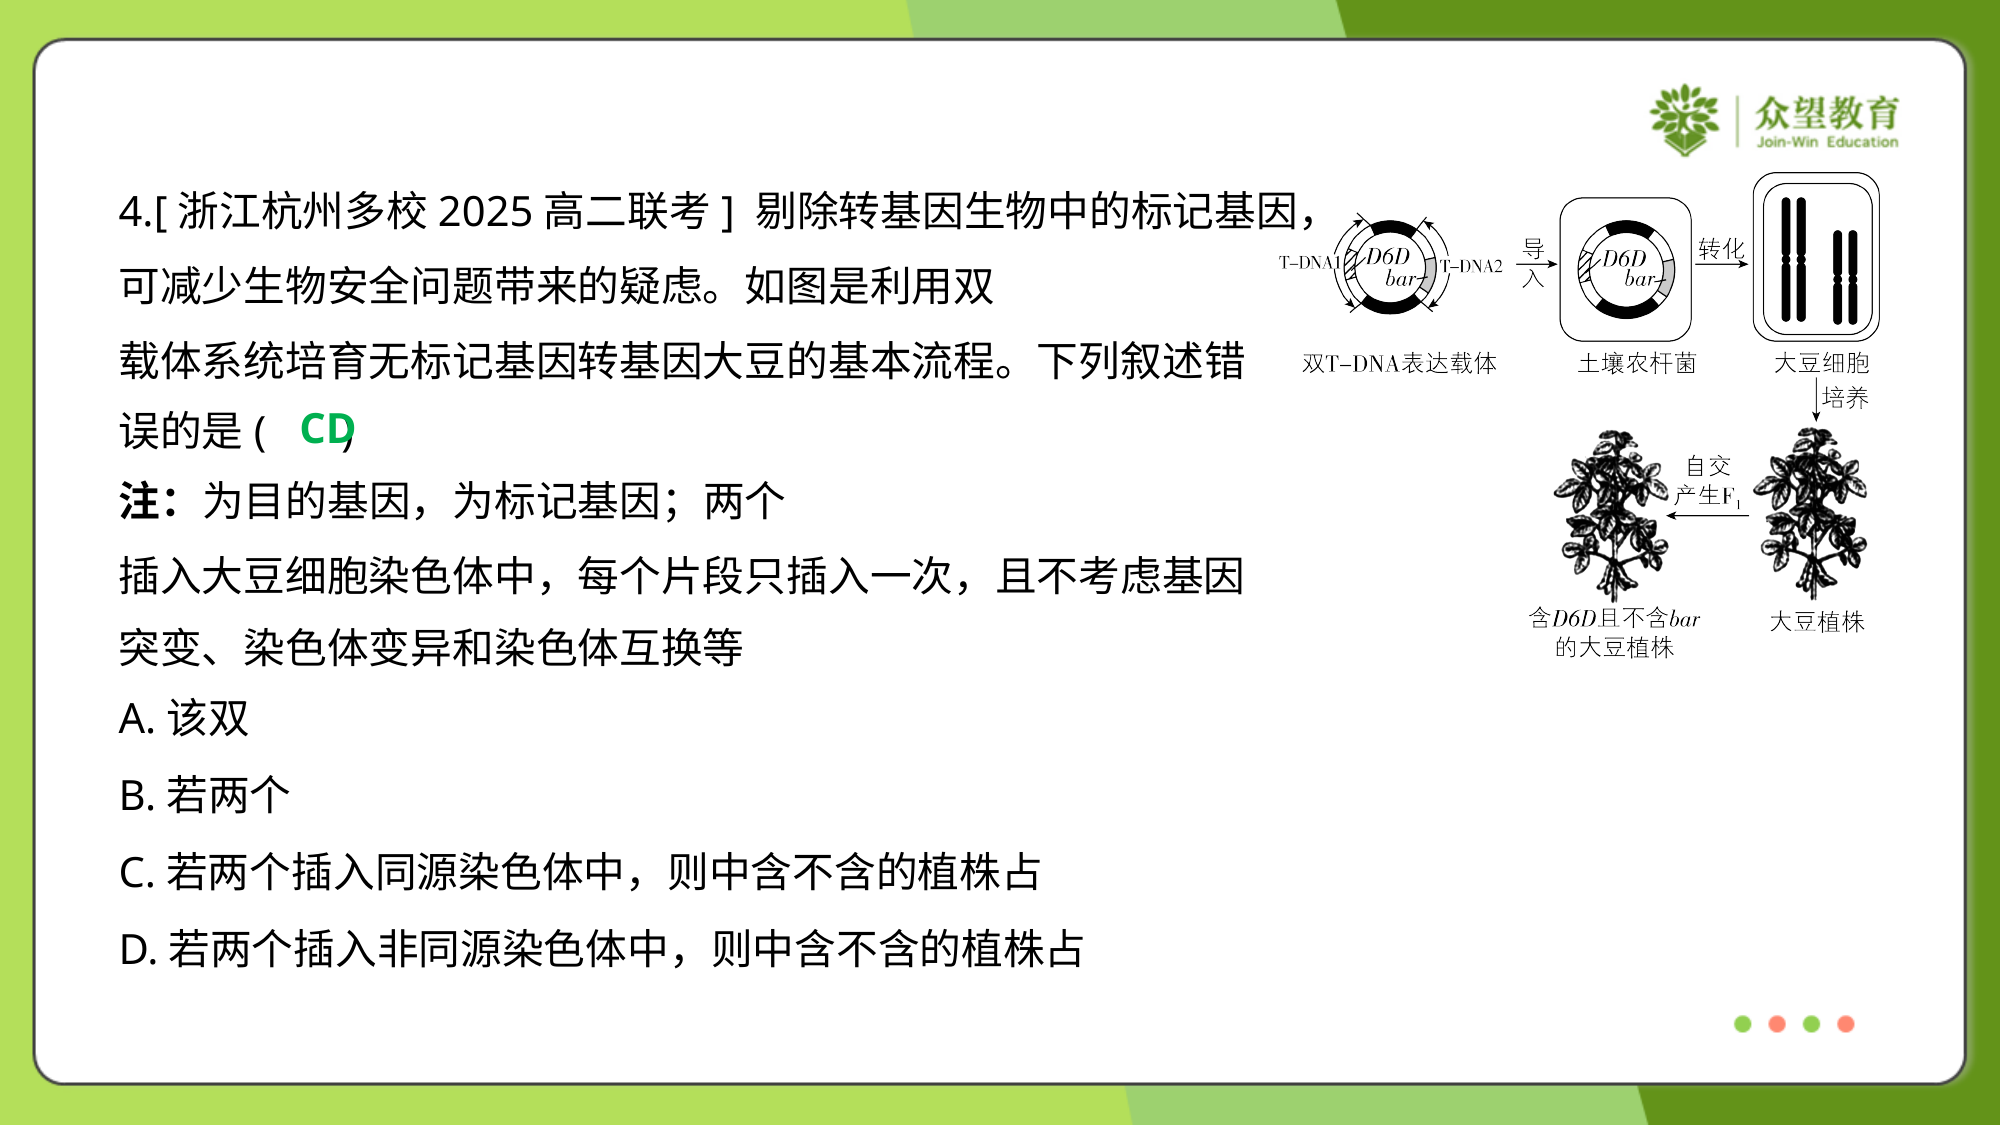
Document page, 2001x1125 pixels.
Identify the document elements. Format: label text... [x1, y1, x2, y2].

picture [0, 0, 2000, 1125]
text_box CD [282, 381, 374, 446]
